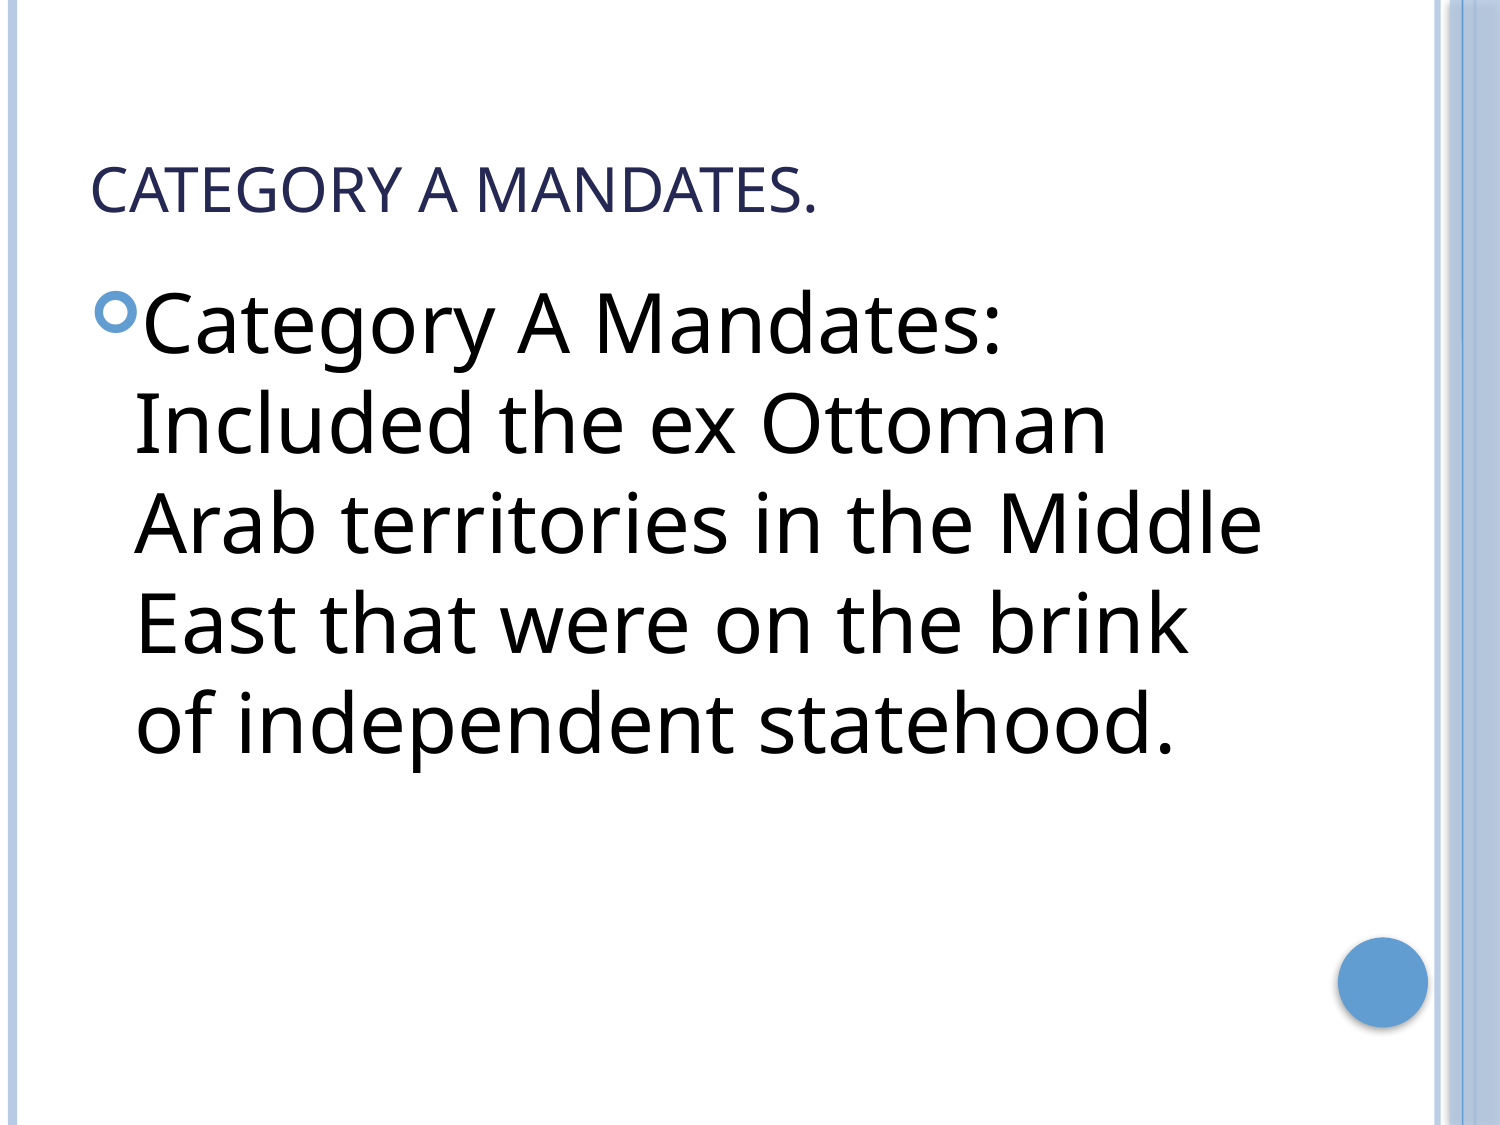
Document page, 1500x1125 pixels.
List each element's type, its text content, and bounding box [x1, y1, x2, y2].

title Category A Mandates. [75, 45, 1300, 233]
list Category A Mandates: Included the ex Ottoman Arab territories in the Middle East that were on the brink of independent statehood. [75, 262, 1300, 1062]
